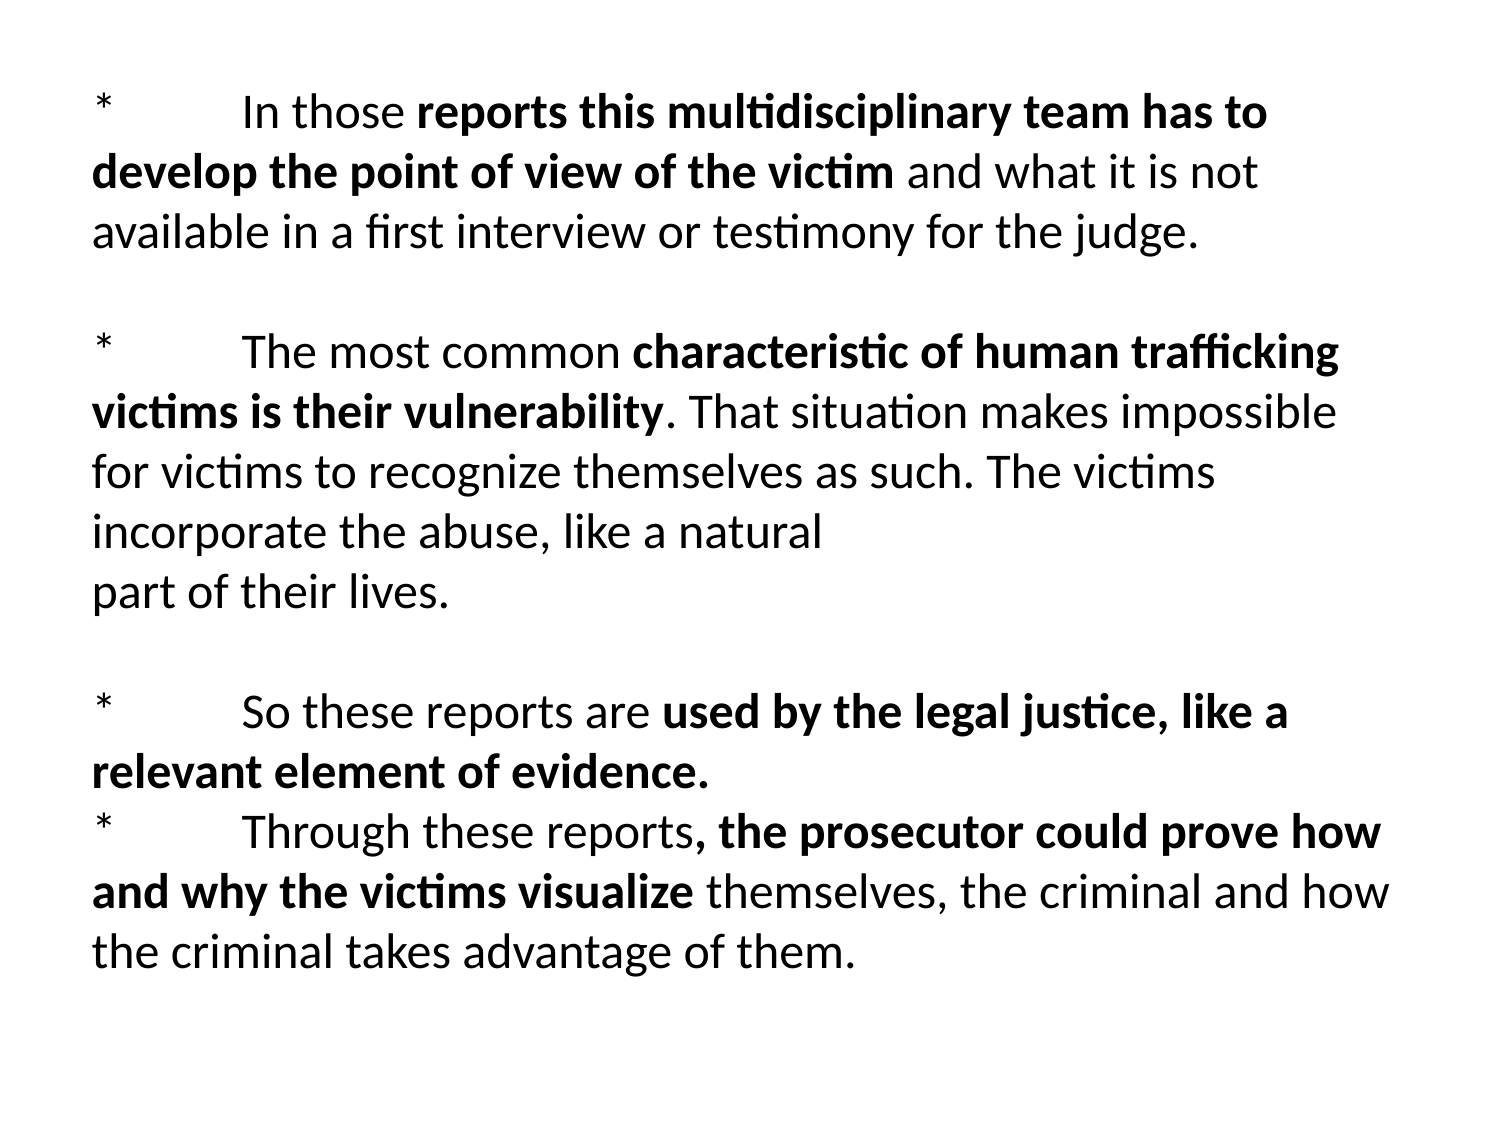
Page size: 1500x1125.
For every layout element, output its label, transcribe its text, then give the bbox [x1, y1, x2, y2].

text_box * In those reports this multidisciplinary team has to develop the point of view of the victim and what it is not available in a first interview or testimony for the judge. * The most common characteristic of human trafficking victims is their vulnerability. That situation makes impossible for victims to recognize themselves as such. The victims incorporate the abuse, like a natural part of their lives. * So these reports are used by the legal justice, like a relevant element of evidence. * Through these reports, the prosecutor could prove how and why the victims visualize themselves, the criminal and how the criminal takes advantage of them. [76, 70, 1418, 986]
